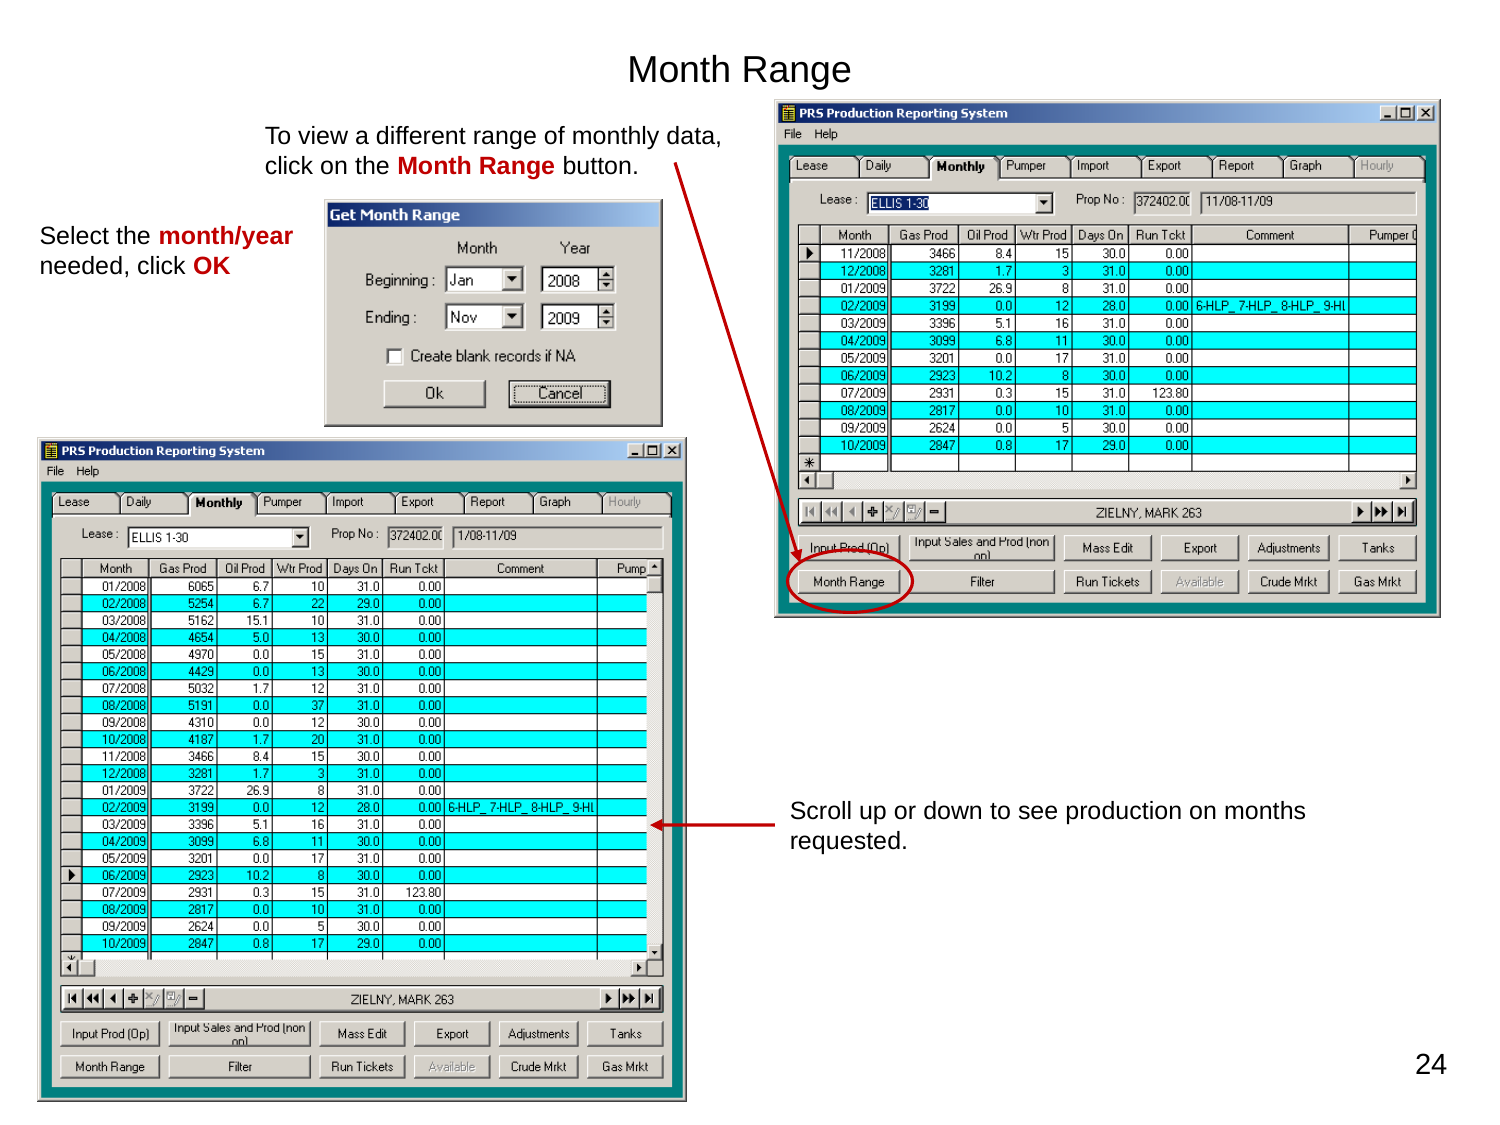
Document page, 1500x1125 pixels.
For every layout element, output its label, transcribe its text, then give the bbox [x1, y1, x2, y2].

slide_number 24 [1374, 1037, 1463, 1089]
text_box To view a different range of monthly data, click on the Month Range button. [249, 112, 750, 188]
text_box Select the month/year needed, click OK [24, 212, 319, 288]
text_box Scroll up or down to see production on months requested. [774, 787, 1350, 863]
text_box Month Range [612, 37, 875, 98]
picture [774, 99, 1441, 618]
picture [324, 199, 663, 427]
picture [37, 437, 687, 1102]
